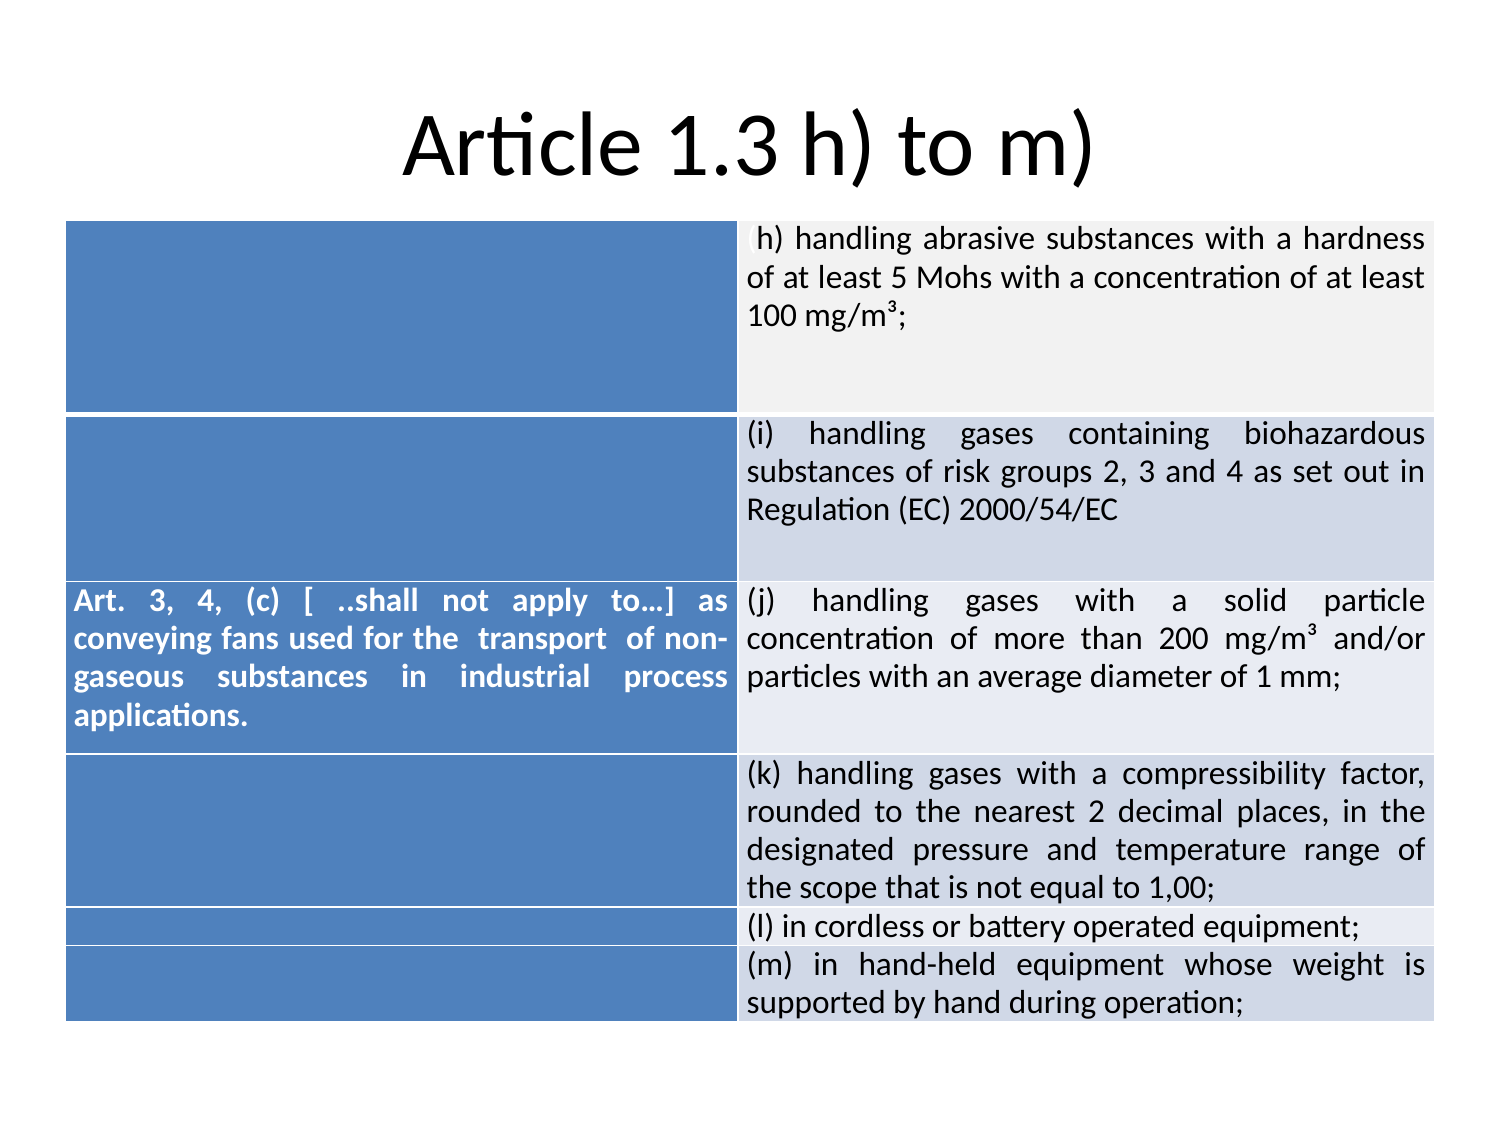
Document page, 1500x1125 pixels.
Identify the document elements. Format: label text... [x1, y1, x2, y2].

table_cell [66, 908, 737, 945]
table_header [66, 221, 737, 412]
table_cell [66, 755, 737, 906]
table_cell Art. 3, 4, (c) [ ..shall not apply to…] as conveying fans used for the transport of non-gaseous substances in industrial process applications. [66, 582, 737, 753]
table_cell [66, 946, 737, 1021]
table_cell (l) in cordless or battery operated equipment; [739, 908, 1434, 945]
table_cell (i) handling gases containing biohazardous substances of risk groups 2, 3 and 4 as set out in Regulation (EC) 2000/54/EC [739, 417, 1434, 581]
table_header (h) handling abrasive substances with a hardness of at least 5 Mohs with a concentration of at least 100 mg/m³; [739, 221, 1434, 412]
title Article 1.3 h) to m) [75, 45, 1425, 219]
table_cell (j) handling gases with a solid particle concentration of more than 200 mg/m³ and/or particles with an average diameter of 1 mm; [739, 582, 1434, 753]
table_cell (m) in hand-held equipment whose weight is supported by hand during operation; [739, 946, 1434, 1021]
table_cell [66, 417, 737, 581]
table_cell (k) handling gases with a compressibility factor, rounded to the nearest 2 decimal places, in the designated pressure and temperature range of the scope that is not equal to 1,00; [739, 755, 1434, 906]
